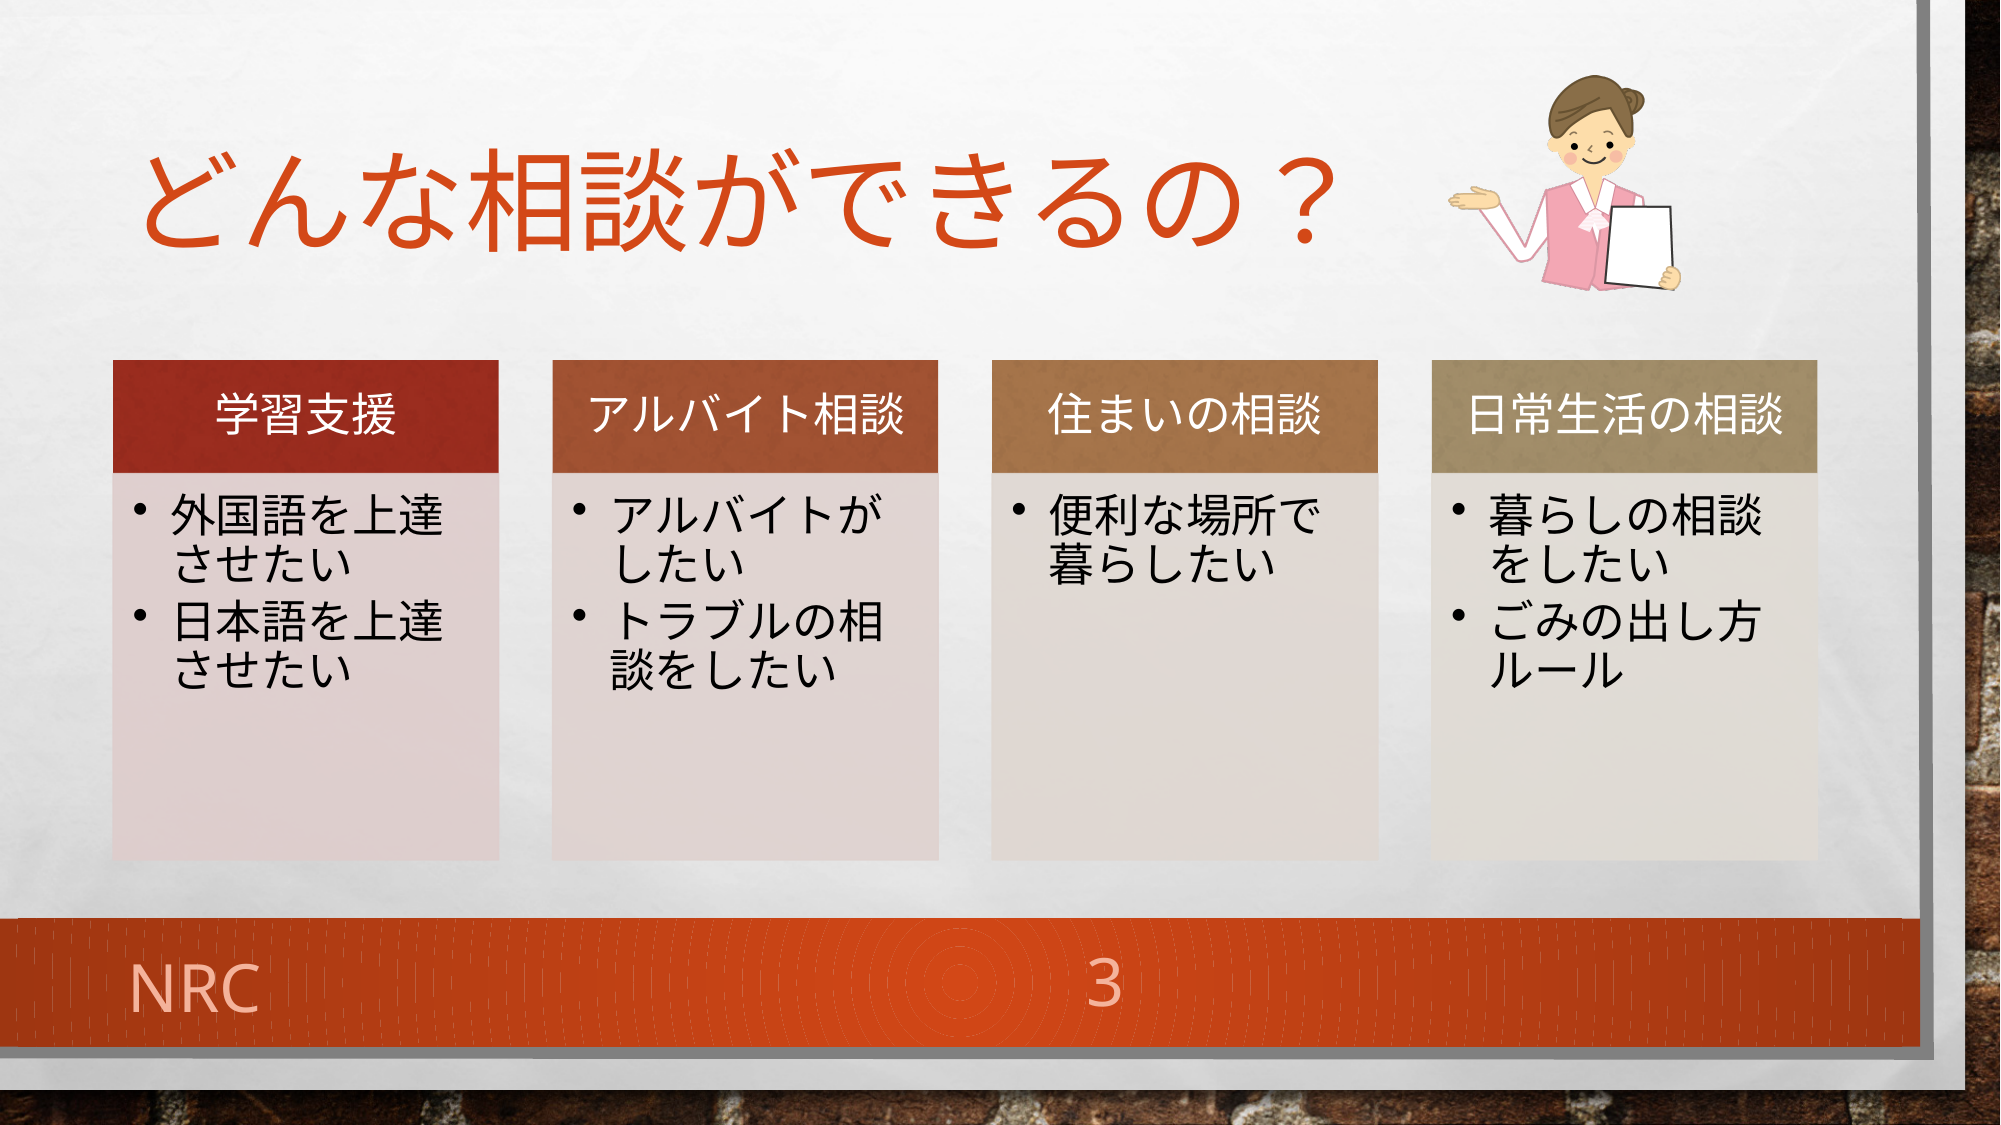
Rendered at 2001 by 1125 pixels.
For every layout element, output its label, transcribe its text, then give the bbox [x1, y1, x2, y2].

picture [1448, 75, 1681, 292]
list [112, 338, 1819, 883]
footer NRC [112, 944, 1015, 1027]
title どんな相談ができるの？ [112, 112, 1818, 302]
picture [0, 0, 2000, 1125]
slide_number 3 [1031, 944, 1181, 1027]
